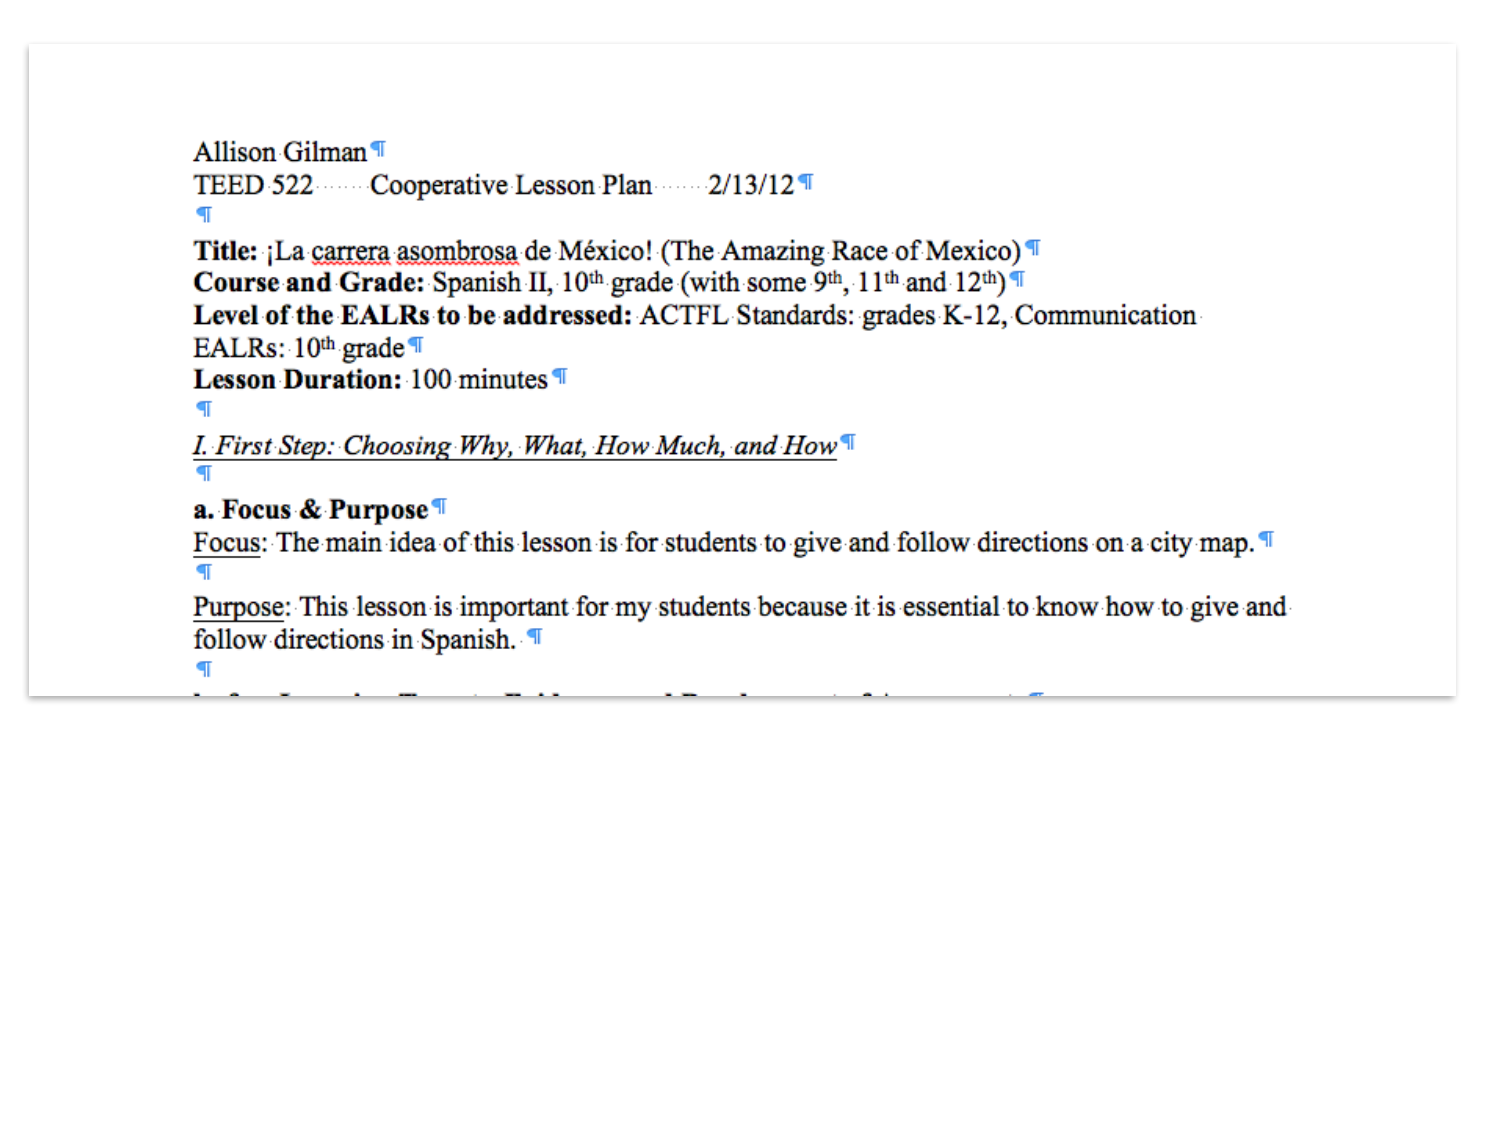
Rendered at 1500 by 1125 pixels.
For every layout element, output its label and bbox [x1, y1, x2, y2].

picture [28, 44, 1456, 697]
